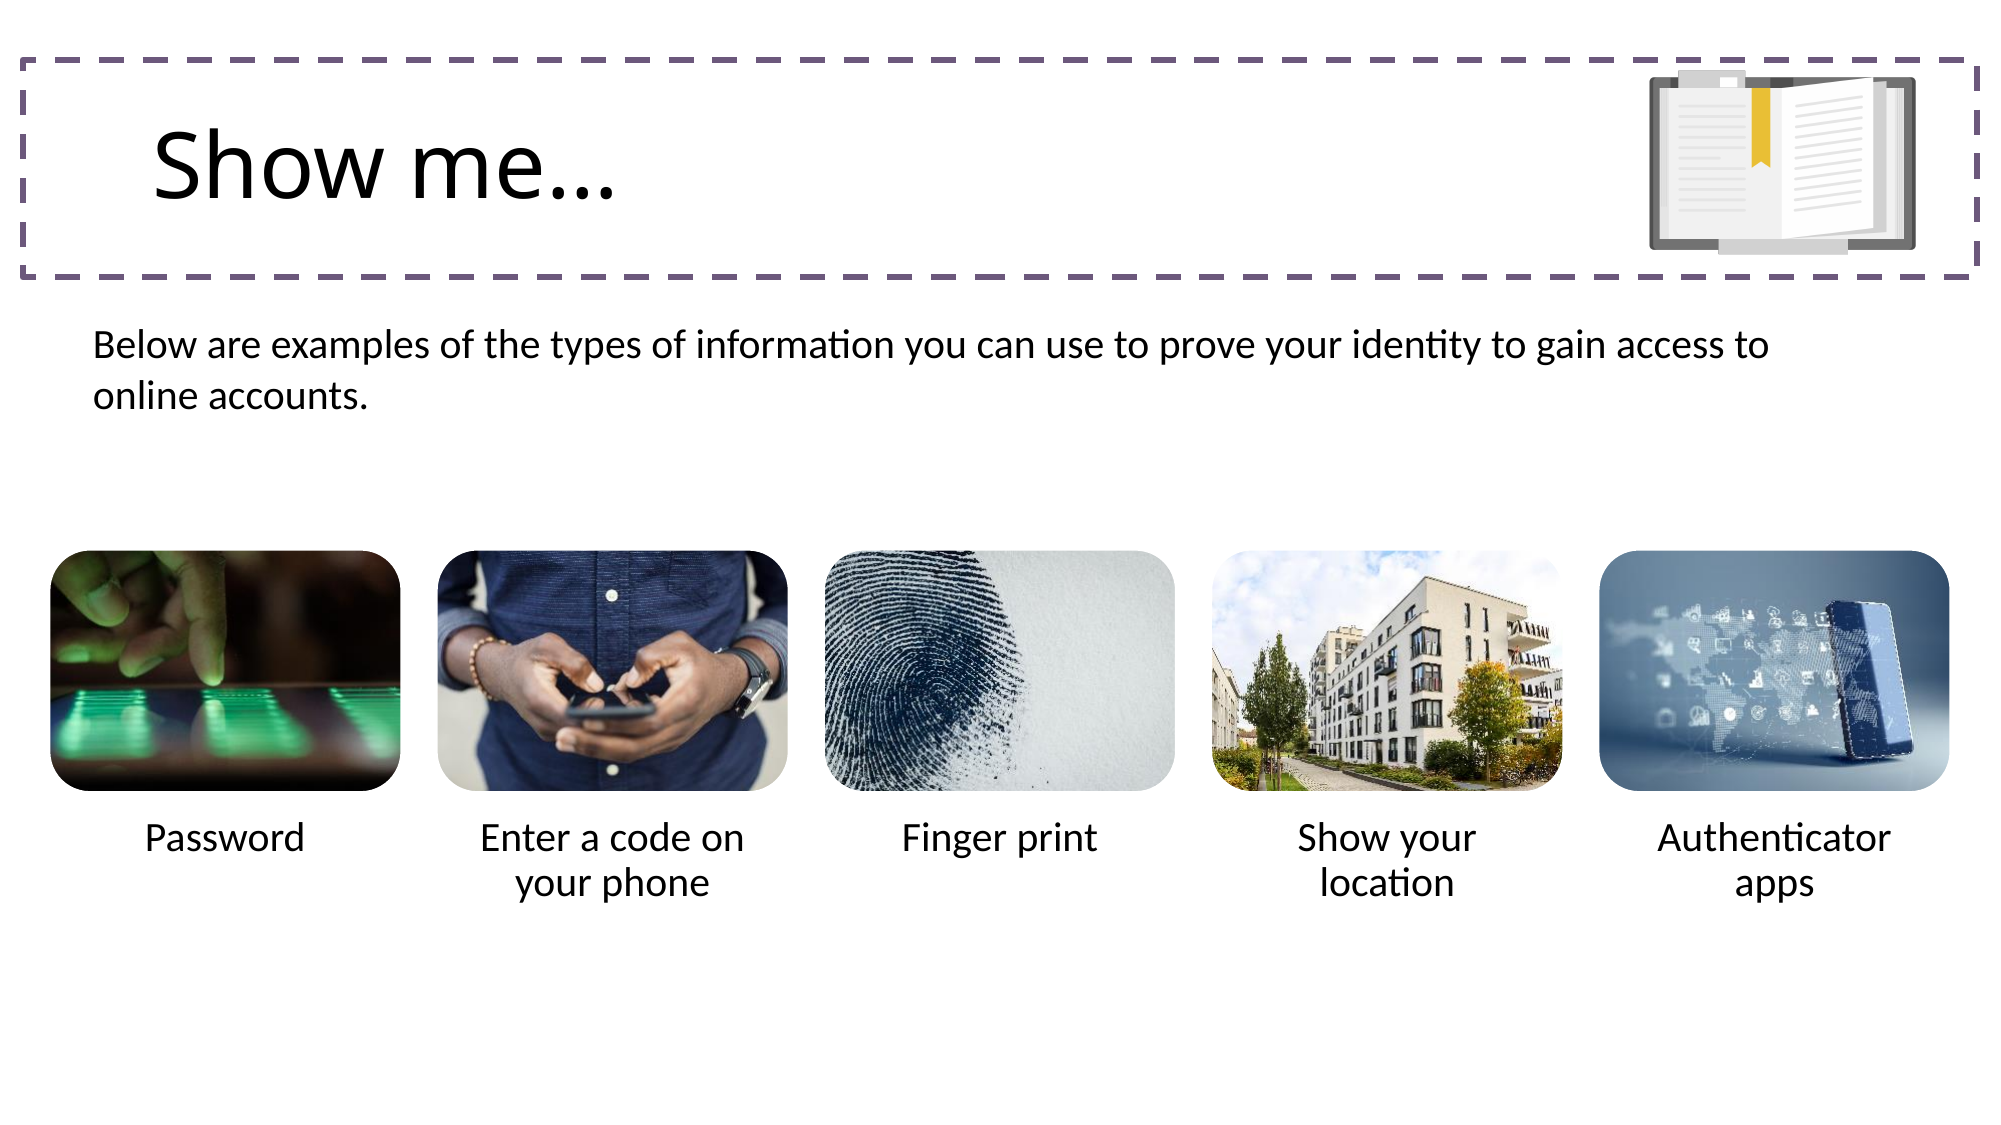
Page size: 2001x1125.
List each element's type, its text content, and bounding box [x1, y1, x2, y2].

text_box Below are examples of the types of information you can use to prove your identity to gain access to online accounts. [78, 309, 1863, 407]
picture [1649, 0, 1955, 321]
title Show me… [137, 59, 1863, 278]
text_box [48, 407, 1952, 1066]
